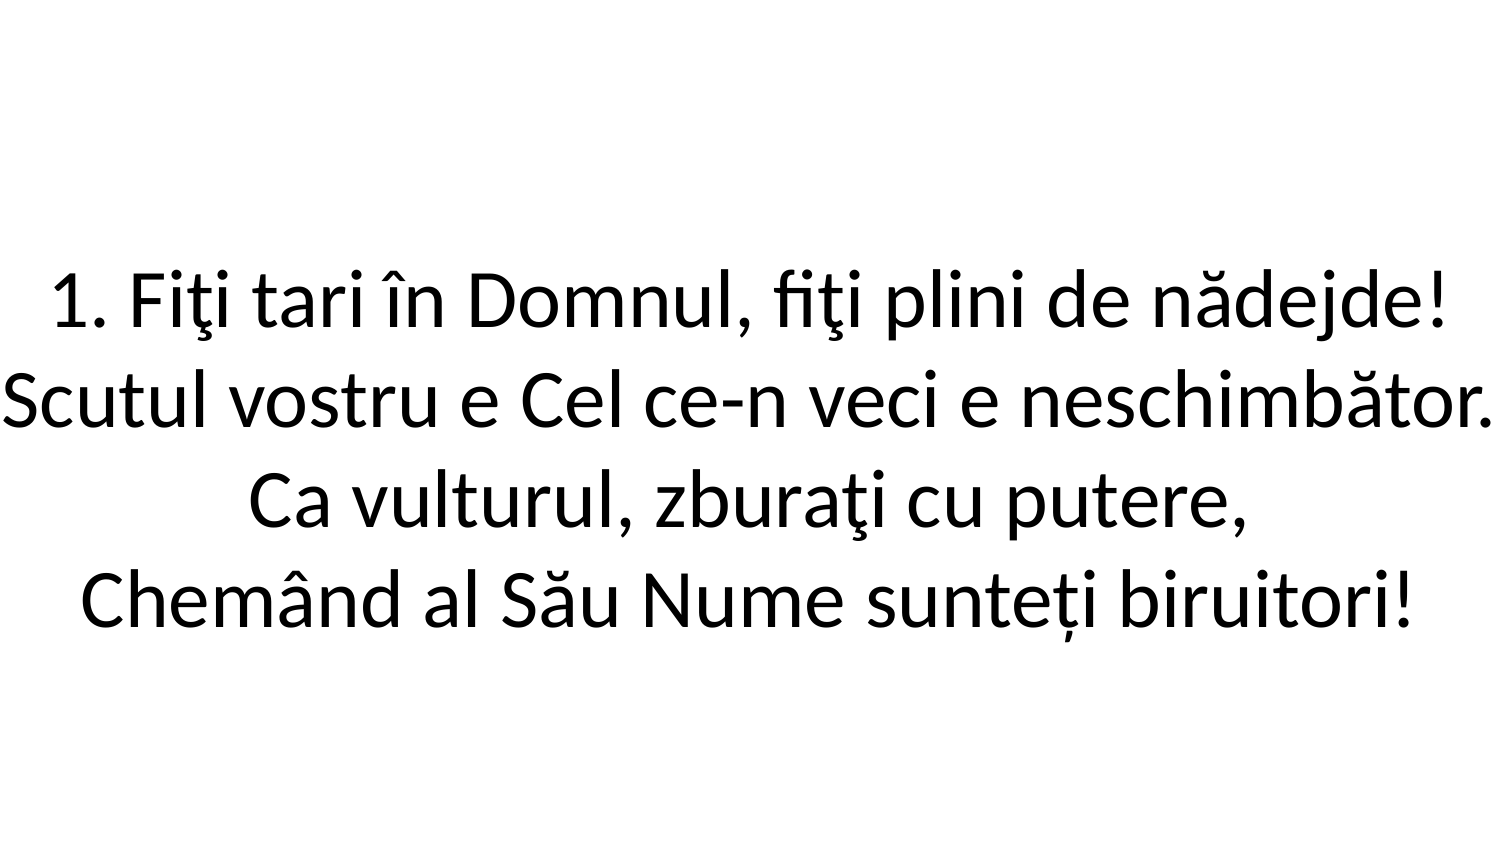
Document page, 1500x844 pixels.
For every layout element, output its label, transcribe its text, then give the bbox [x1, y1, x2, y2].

text_box 1. Fiţi tari în Domnul, fiţi plini de nădejde! Scutul vostru e Cel ce-n veci e neschimbător. Ca vulturul, zburaţi cu putere, Chemând al Său Nume sunteți biruitori! [0, 192, 1500, 652]
